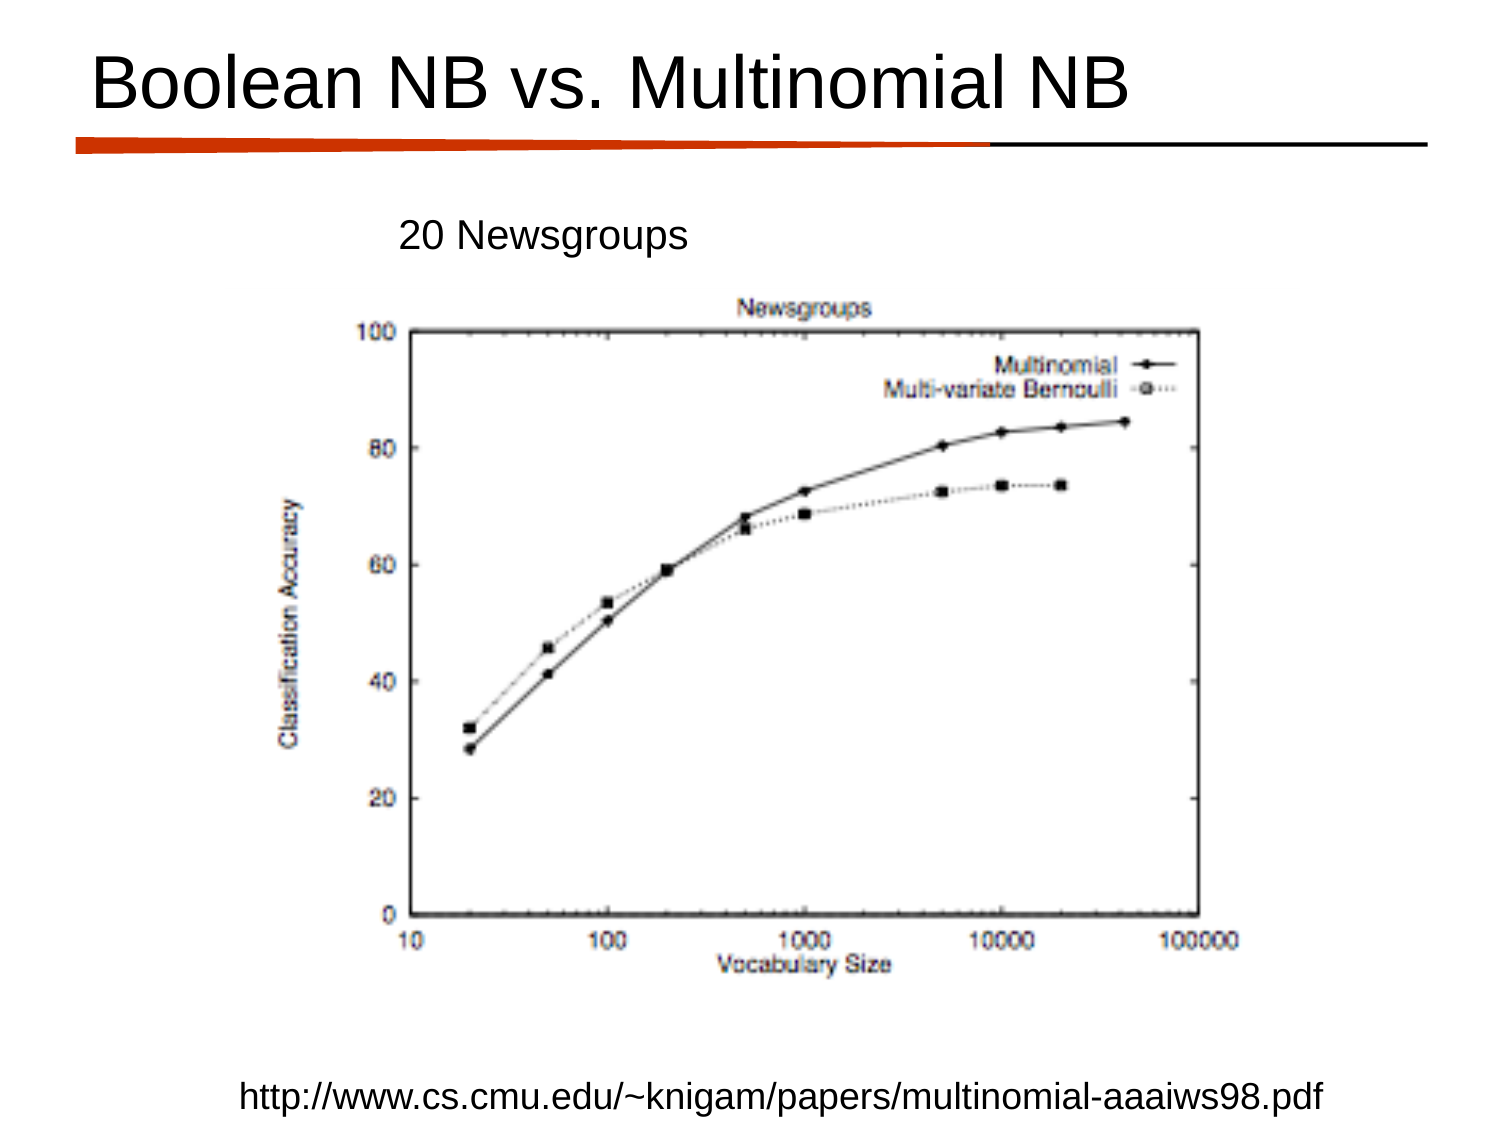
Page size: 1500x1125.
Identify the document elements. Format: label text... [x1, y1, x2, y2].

title Boolean NB vs. Multinomial NB [74, 24, 1426, 133]
text_box 20 Newsgroups [324, 200, 763, 265]
text_box http://www.cs.cmu.edu/~knigam/papers/multinomial-aaaiws98.pdf [99, 1064, 1463, 1125]
picture [224, 287, 1301, 1012]
